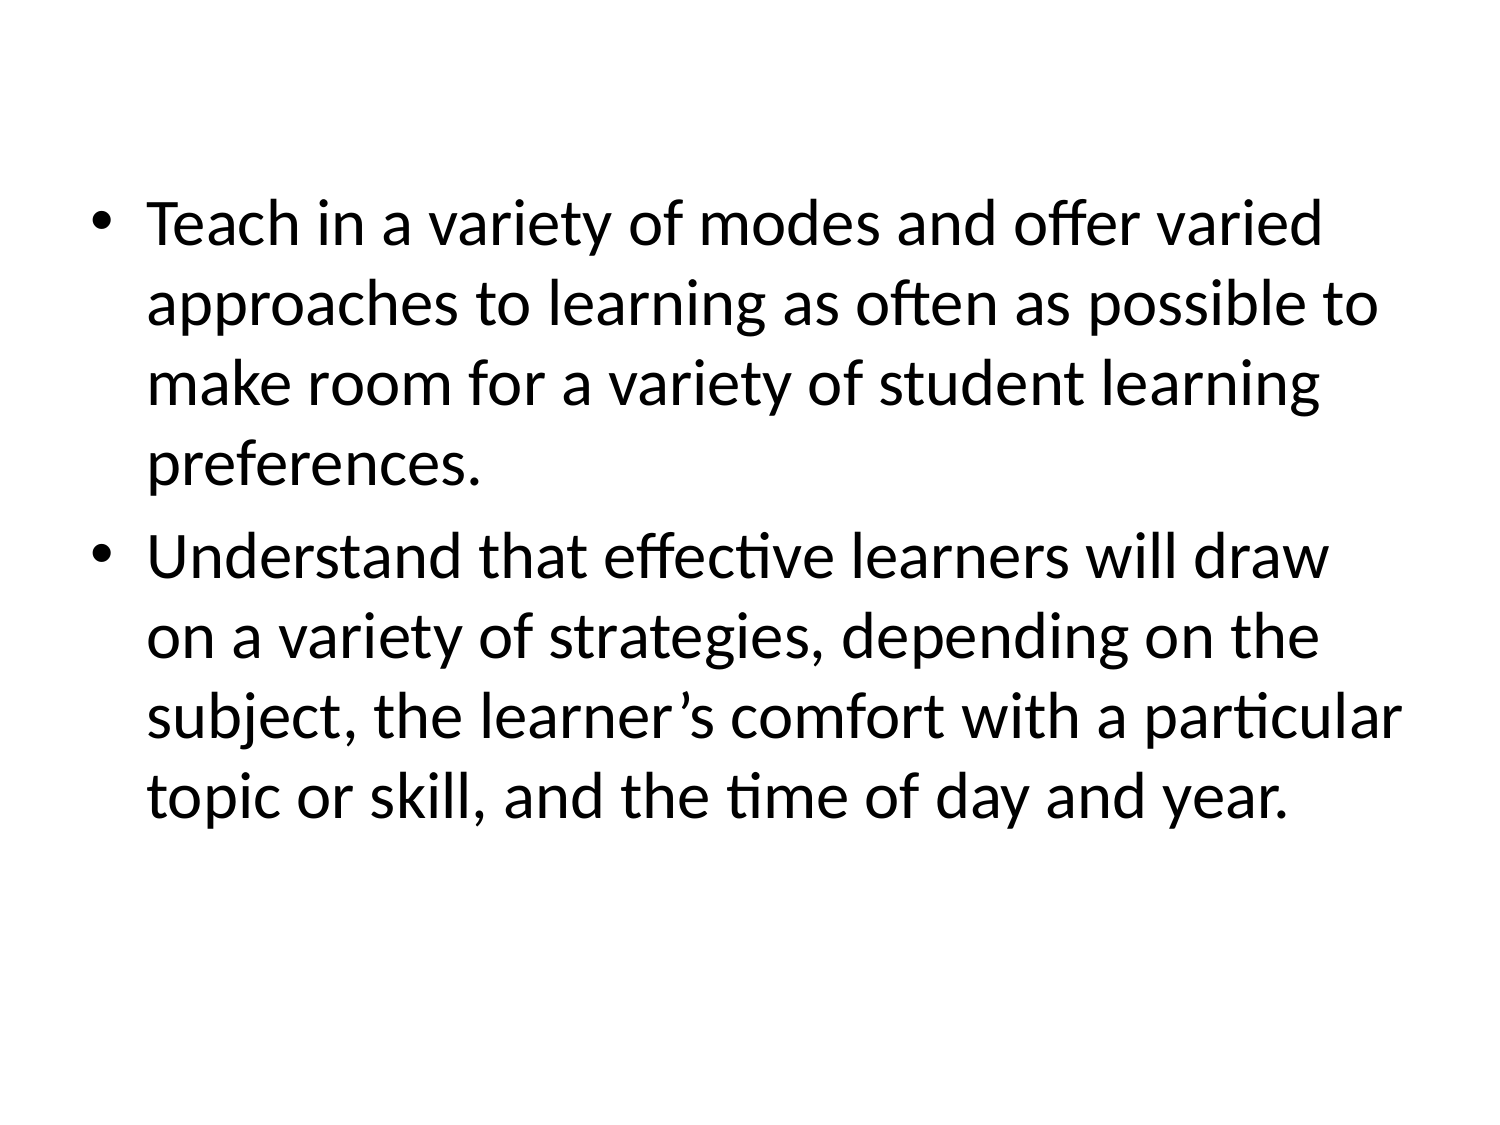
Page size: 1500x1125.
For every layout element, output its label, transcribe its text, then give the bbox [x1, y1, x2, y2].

list Teach in a variety of modes and offer varied approaches to learning as often as possible to make room for a variety of student learning preferences. Understand that effective learners will draw on a variety of strategies, depending on the subject, the learner’s comfort with a particular topic or skill, and the time of day and year. [75, 171, 1425, 1005]
